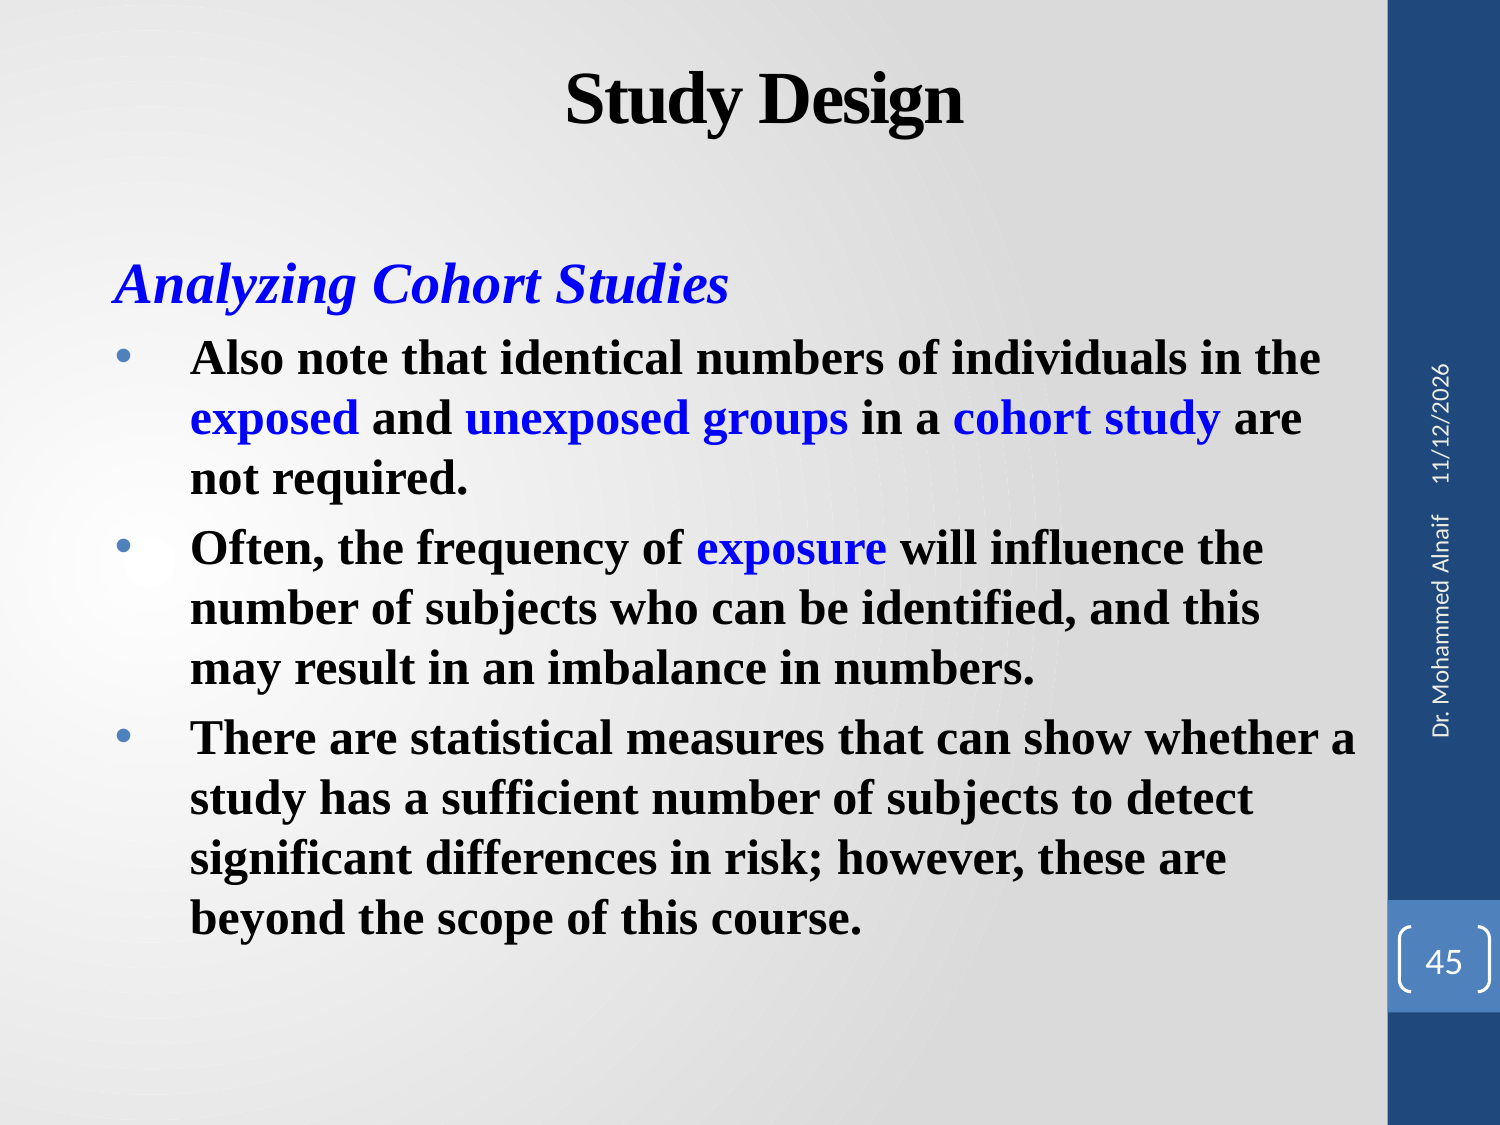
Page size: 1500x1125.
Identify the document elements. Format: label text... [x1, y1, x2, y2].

subtitle Analyzing Cohort Studies Also note that identical numbers of individuals in the exposed and unexposed groups in a cohort study are not required. Often, the frequency of exposure will influence the number of subjects who can be identified, and this may result in an imbalance in numbers. There are statistical measures that can show whether a study has a sufficient number of subjects to detect significant differences in risk; however, these are beyond the scope of this course. [99, 237, 1375, 1025]
footer Dr. Mohammed Alnaif [1408, 500, 1469, 889]
title Study Design [112, 37, 1388, 147]
slide_number 45 [1397, 925, 1492, 994]
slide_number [1408, 100, 1469, 500]
